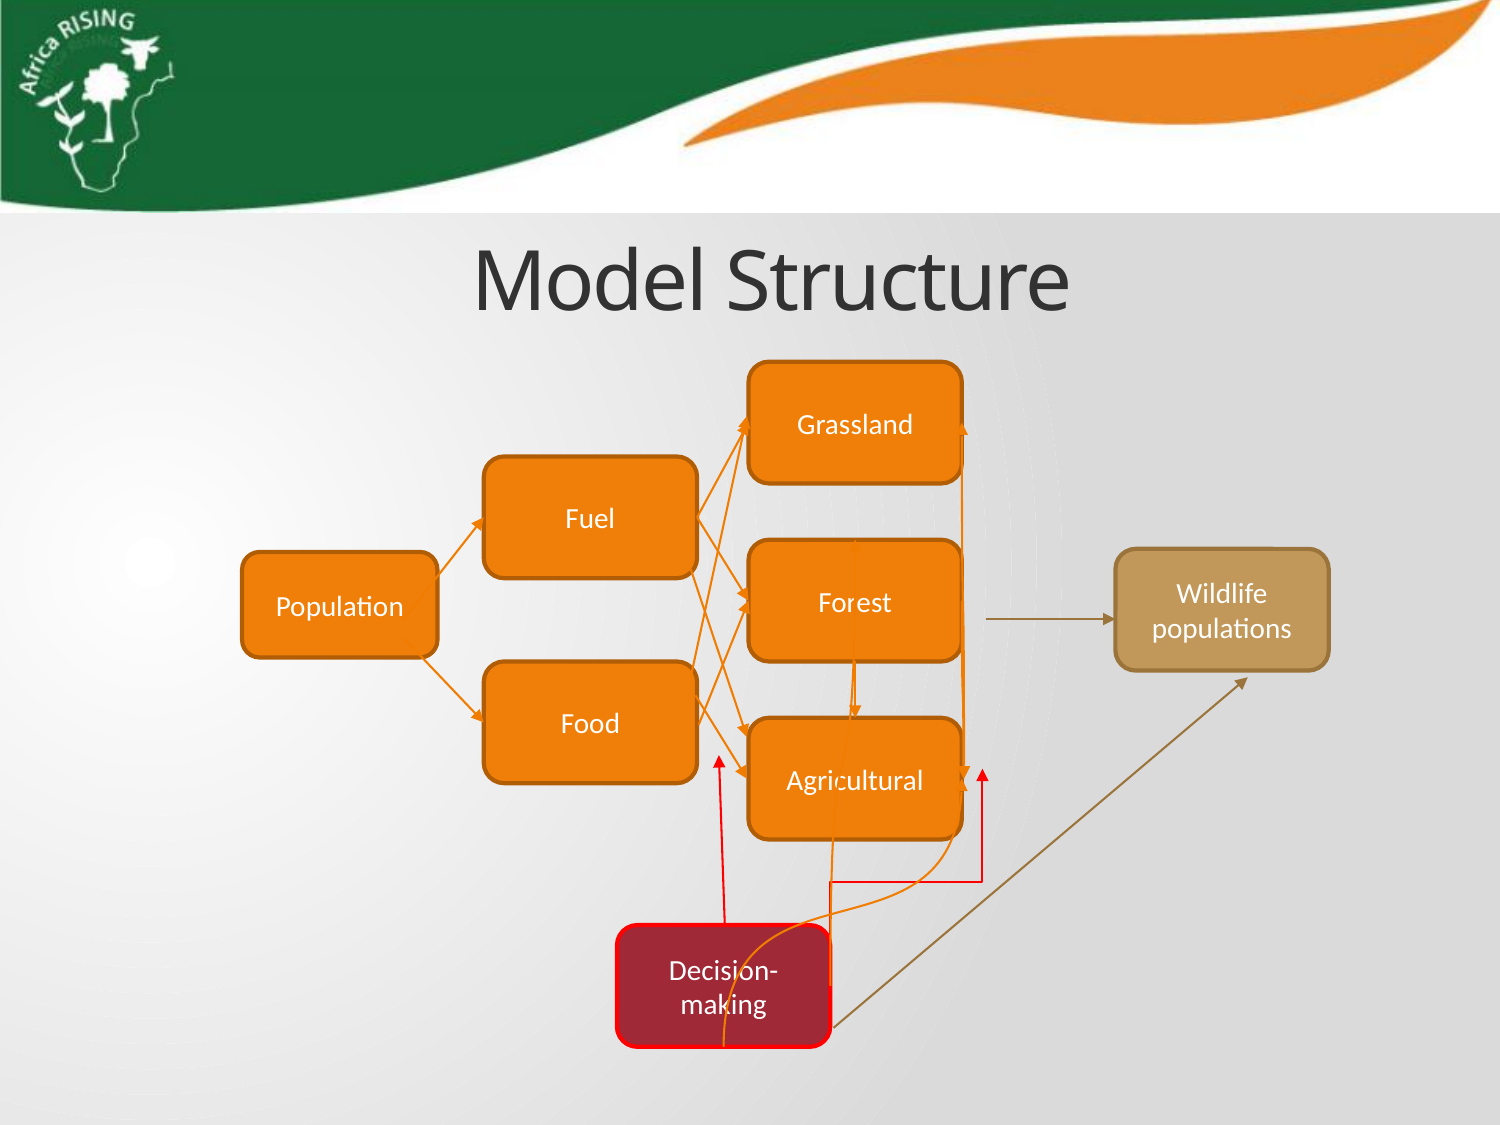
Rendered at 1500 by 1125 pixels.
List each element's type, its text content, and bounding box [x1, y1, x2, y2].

picture [0, 0, 1500, 213]
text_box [241, 361, 1330, 1048]
title Model Structure [147, 219, 1397, 360]
